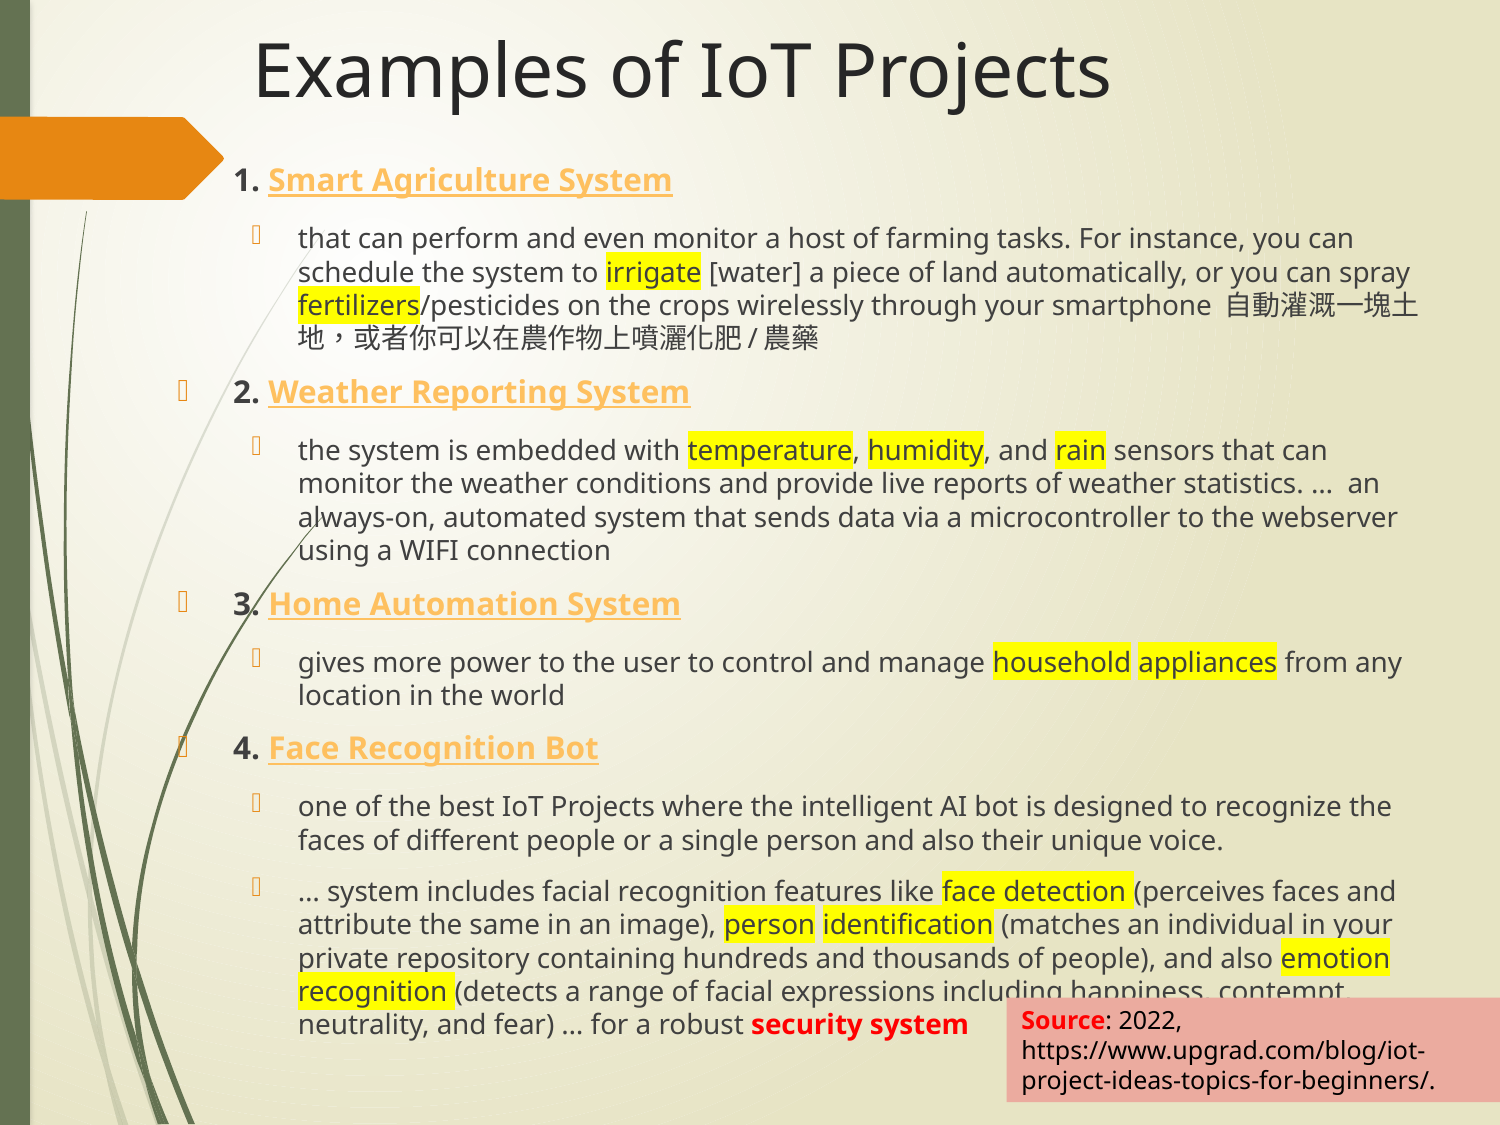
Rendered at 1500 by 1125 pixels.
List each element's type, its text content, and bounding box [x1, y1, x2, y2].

title Examples of IoT Projects [237, 14, 1406, 120]
list 1. Smart Agriculture System that can perform and even monitor a host of farming tasks. For instance, you can schedule the system to irrigate [water] a piece of land automatically, or you can spray fertilizers/pesticides on the crops wirelessly through your smartphone 自動灌溉一塊土地，或者你可以在農作物上噴灑化肥/農藥 2. Weather Reporting System the system is embedded with temperature, humidity, and rain sensors that can monitor the weather conditions and provide live reports of weather statistics. … an always-on, automated system that sends data via a microcontroller to the webserver using a WIFI connection 3. Home Automation System gives more power to the user to control and manage household appliances from any location in the world 4. Face Recognition Bot one of the best IoT Projects where the intelligent AI bot is designed to recognize the faces of different people or a single person and also their unique voice. … system includes facial recognition features like face detection (perceives faces and attribute the same in an image), person identification (matches an individual in your private repository containing hundreds and thousands of people), and also emotion recognition (detects a range of facial expressions including happiness, contempt, neutrality, and fear) … for a robust security system [162, 152, 1437, 1051]
text_box Source: 2022, https://www.upgrad.com/blog/iot-project-ideas-topics-for-beginners/. [1006, 997, 1500, 1103]
